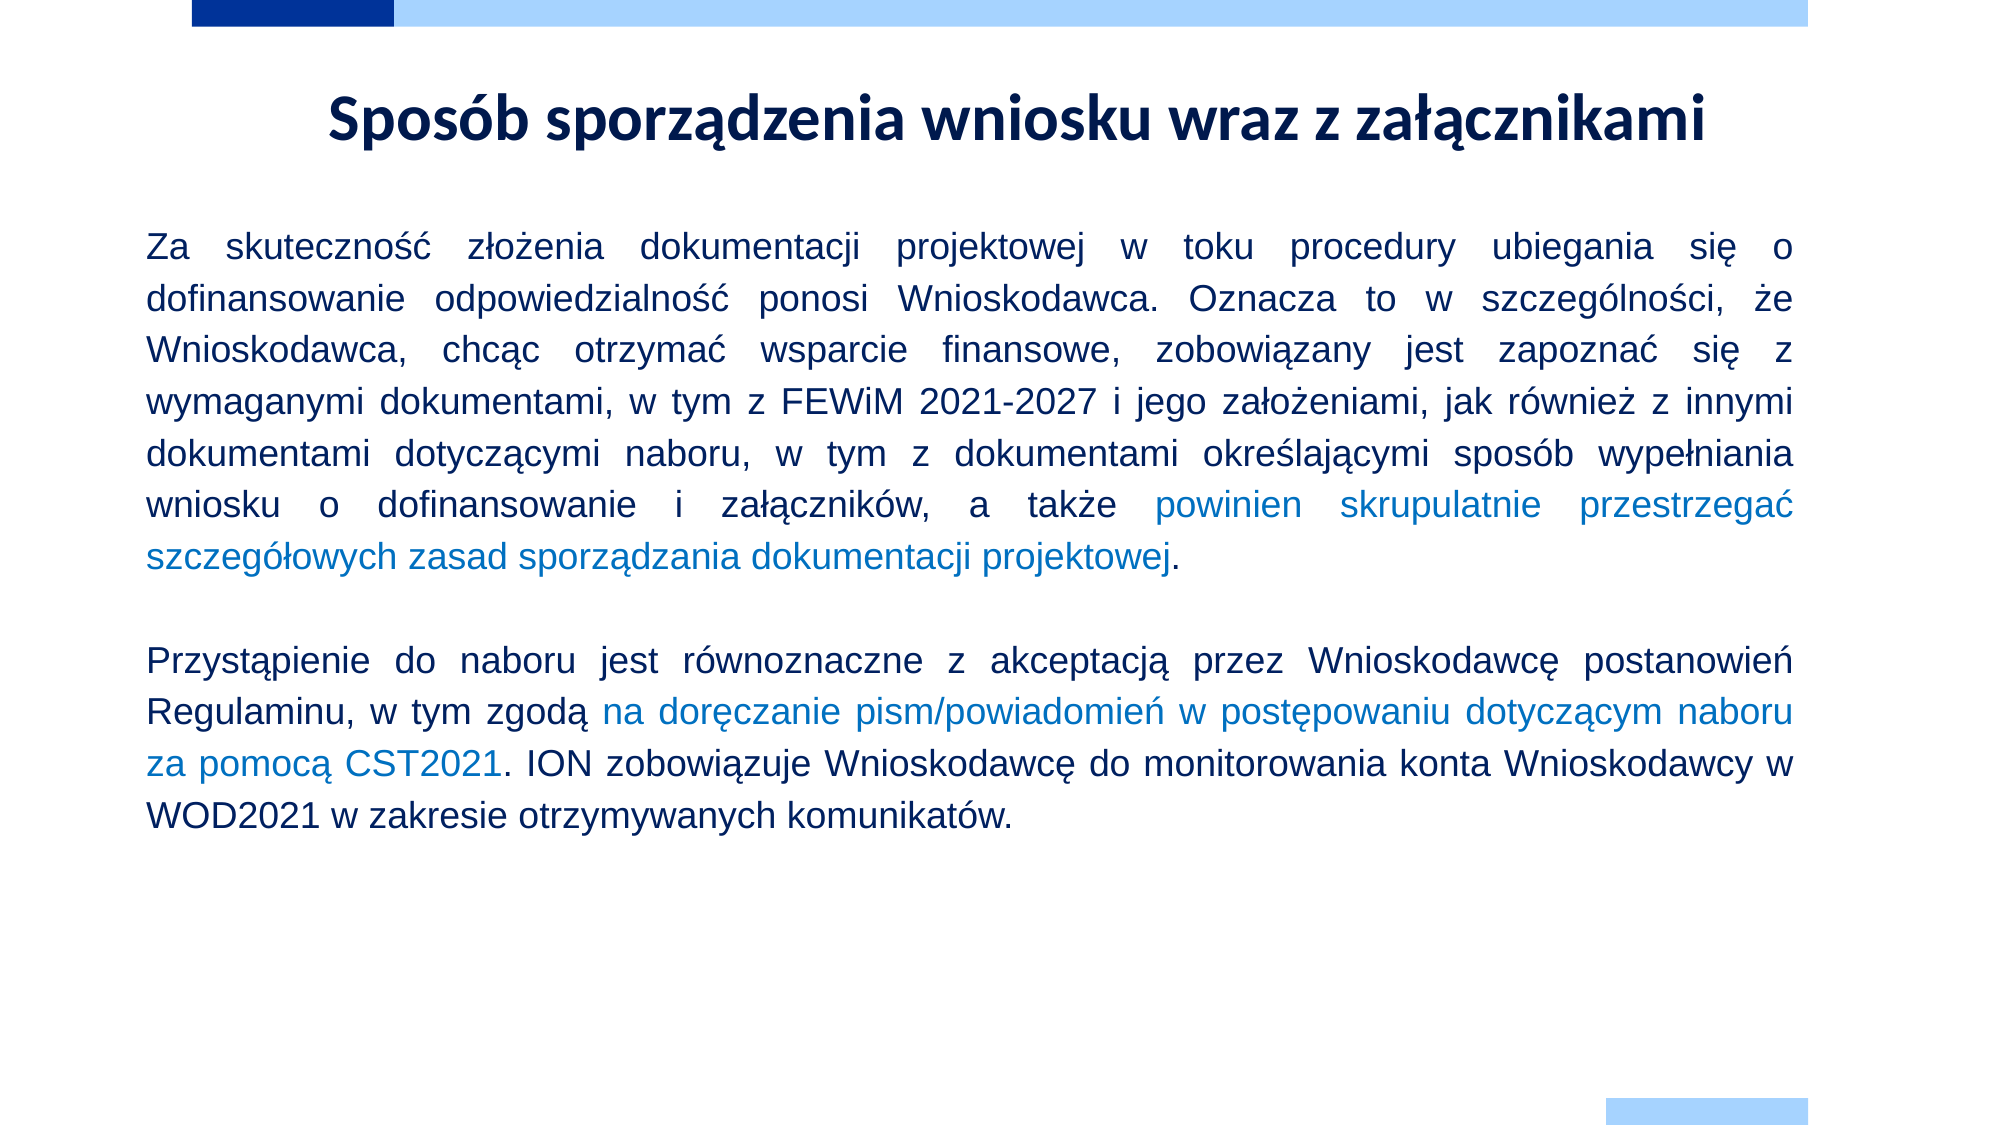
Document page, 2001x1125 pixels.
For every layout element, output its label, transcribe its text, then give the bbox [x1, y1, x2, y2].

text_box Sposób sporządzenia wniosku wraz z załącznikami [131, 66, 1906, 161]
text_box Za skuteczność złożenia dokumentacji projektowej w toku procedury ubiegania się o dofinansowanie odpowiedzialność ponosi Wnioskodawca. Oznacza to w szczególności, że Wnioskodawca, chcąc otrzymać wsparcie finansowe, zobowiązany jest zapoznać się z wymaganymi dokumentami, w tym z FEWiM 2021-2027 i jego założeniami, jak również z innymi dokumentami dotyczącymi naboru, w tym z dokumentami określającymi sposób wypełniania wniosku o dofinansowanie i załączników, a także powinien skrupulatnie przestrzegać szczegółowych zasad sporządzania dokumentacji projektowej. Przystąpienie do naboru jest równoznaczne z akceptacją przez Wnioskodawcę postanowień Regulaminu, w tym zgodą na doręczanie pism/powiadomień w postępowaniu dotyczącym naboru za pomocą CST2021. ION zobowiązuje Wnioskodawcę do monitorowania konta Wnioskodawcy w WOD2021 w zakresie otrzymywanych komunikatów. [131, 207, 1809, 844]
